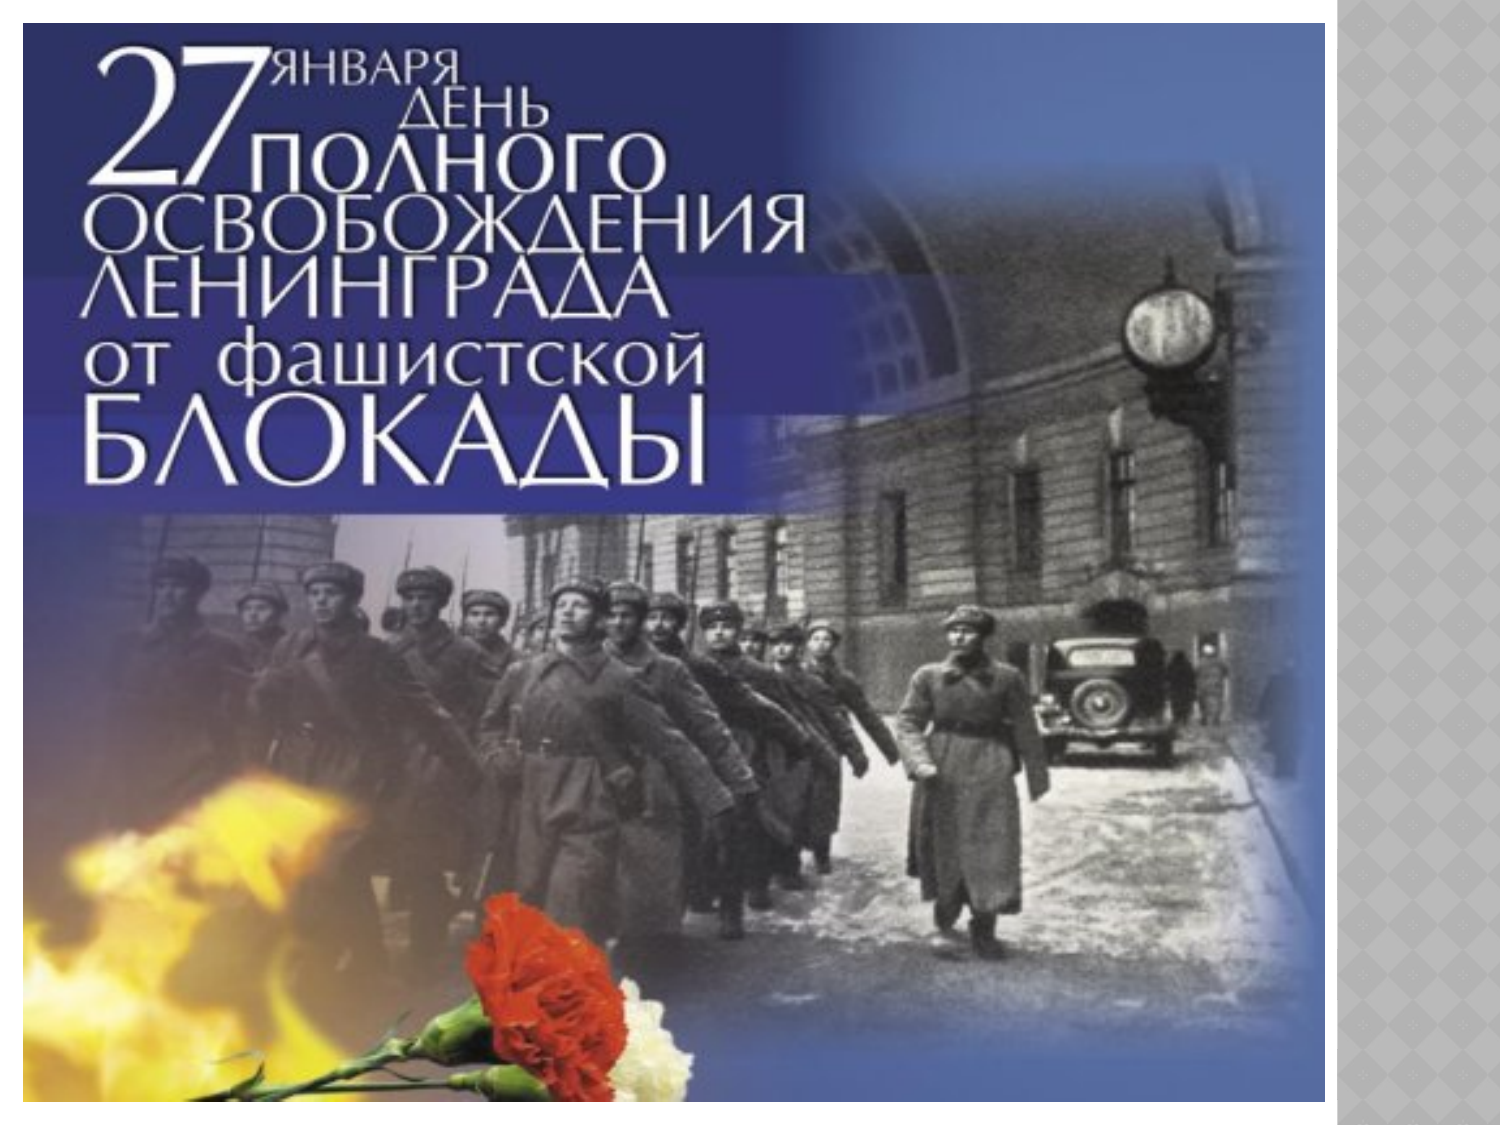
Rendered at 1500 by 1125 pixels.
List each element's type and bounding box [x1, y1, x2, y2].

picture [23, 22, 1325, 1102]
